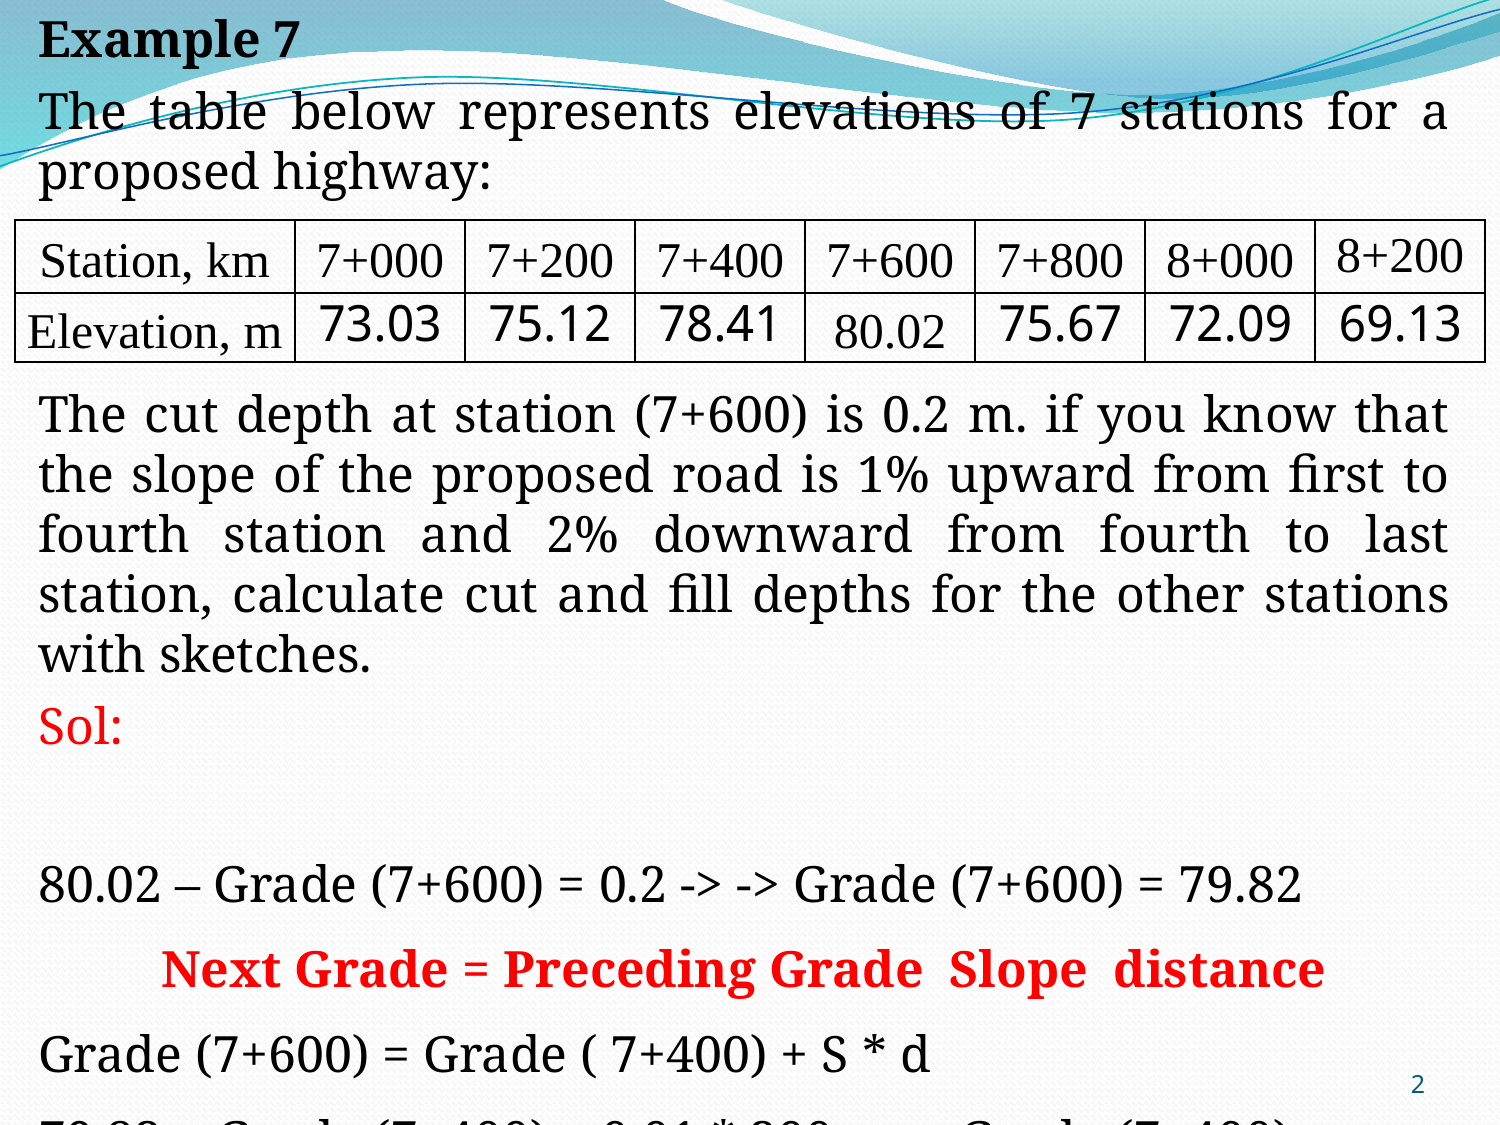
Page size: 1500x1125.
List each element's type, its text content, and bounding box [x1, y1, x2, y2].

table_header 7+400 [636, 221, 804, 292]
table_header 7+600 [806, 221, 974, 292]
table_header 7+200 [466, 221, 634, 292]
table_cell Elevation, m [16, 294, 294, 361]
table_header 8+200 [1316, 221, 1484, 292]
table_header 7+000 [296, 221, 464, 292]
table_header 7+800 [976, 221, 1144, 292]
table_cell 75.67 [976, 294, 1144, 361]
table_header Station, km [16, 221, 294, 292]
table_cell 69.13 [1316, 294, 1484, 361]
table_cell 80.02 [806, 294, 974, 361]
table_cell 75.12 [466, 294, 634, 361]
table_cell 78.41 [636, 294, 804, 361]
table_header 8+000 [1146, 221, 1314, 292]
table_cell 72.09 [1146, 294, 1314, 361]
slide_number 2 [1299, 1042, 1425, 1103]
table_cell 73.03 [296, 294, 464, 361]
